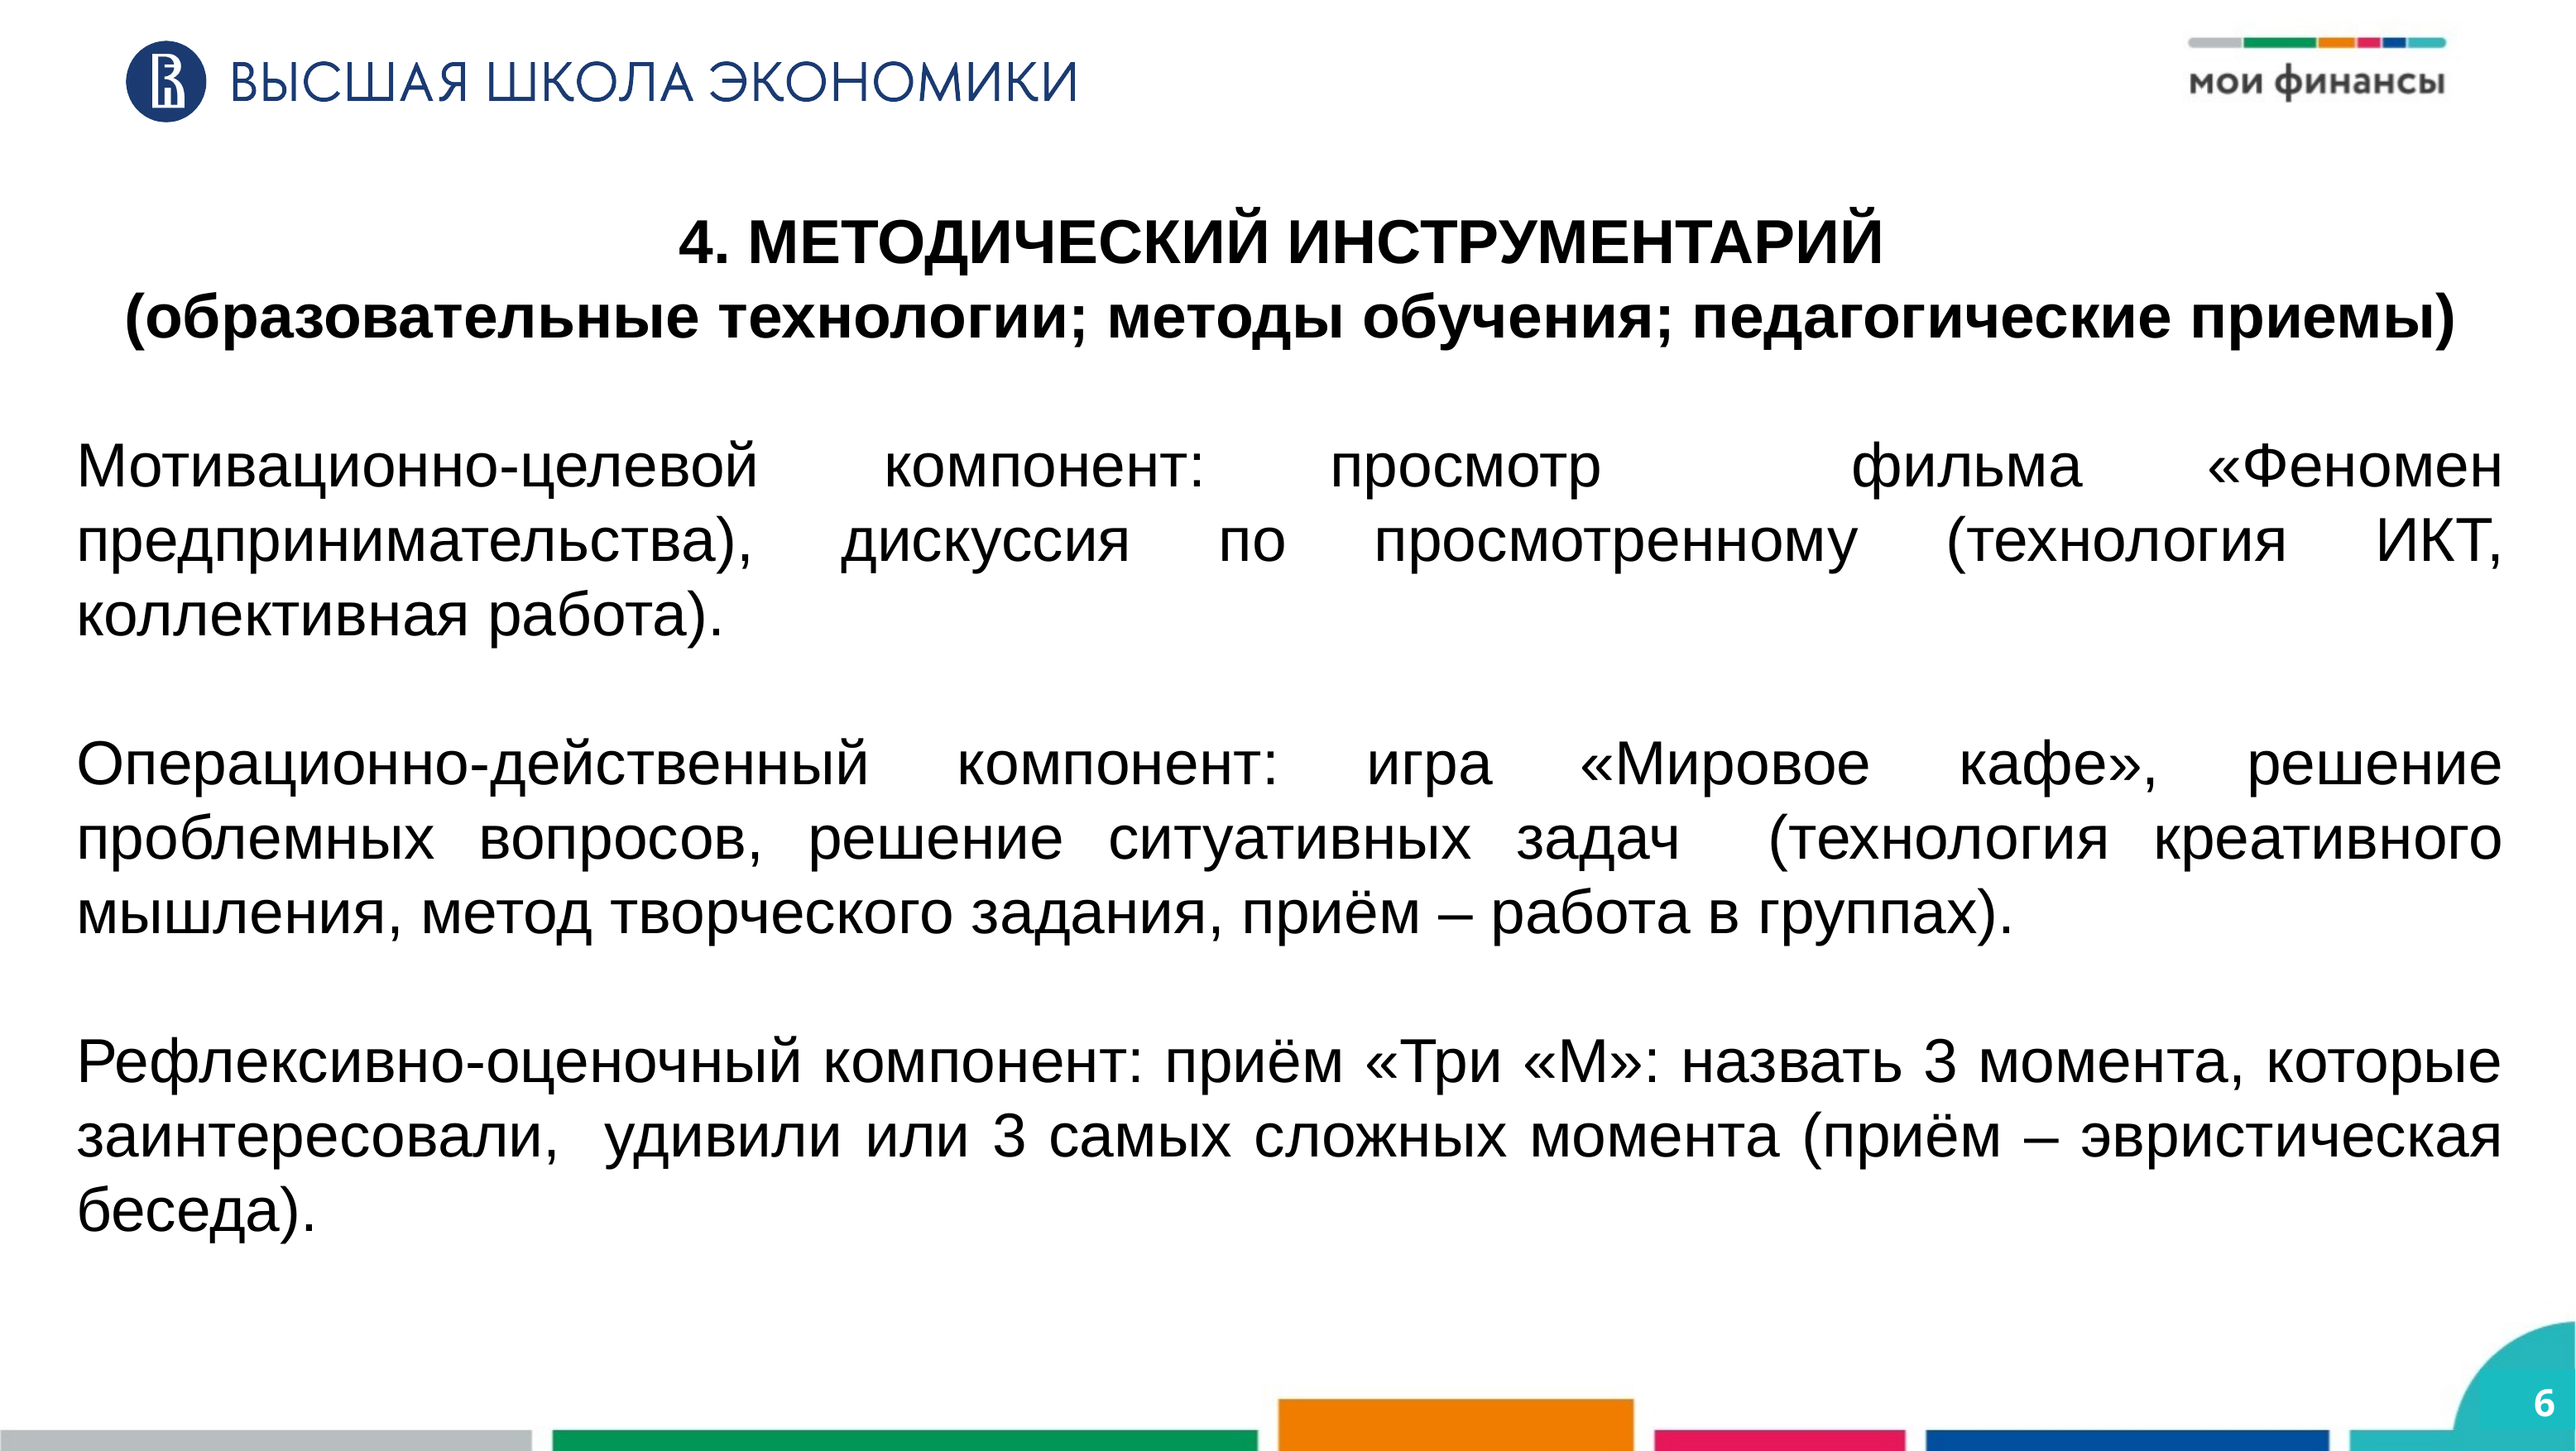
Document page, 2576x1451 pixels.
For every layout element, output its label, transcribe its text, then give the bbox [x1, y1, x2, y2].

text_box 4. МЕТОДИЧЕСКИЙ ИНСТРУМЕНТАРИЙ (образовательные технологии; методы обучения; педагогические приемы) Мотивационно-целевой компонент: просмотр фильма «Феномен предпринимательства), дискуссия по просмотренному (технология ИКТ, коллективная работа). Операционно-действенный компонент: игра «Мировое кафе», решение проблемных вопросов, решение ситуативных задач (технология креативного мышления, метод творческого задания, приём – работа в группах). Рефлексивно-оценочный компонент: приём «Три «М»: назвать 3 момента, которые заинтересовали, удивили или 3 самых сложных момента (приём – эвристическая беседа). [56, 192, 2525, 1329]
picture [0, 0, 2576, 1451]
text_box 6 [2480, 1368, 2576, 1430]
